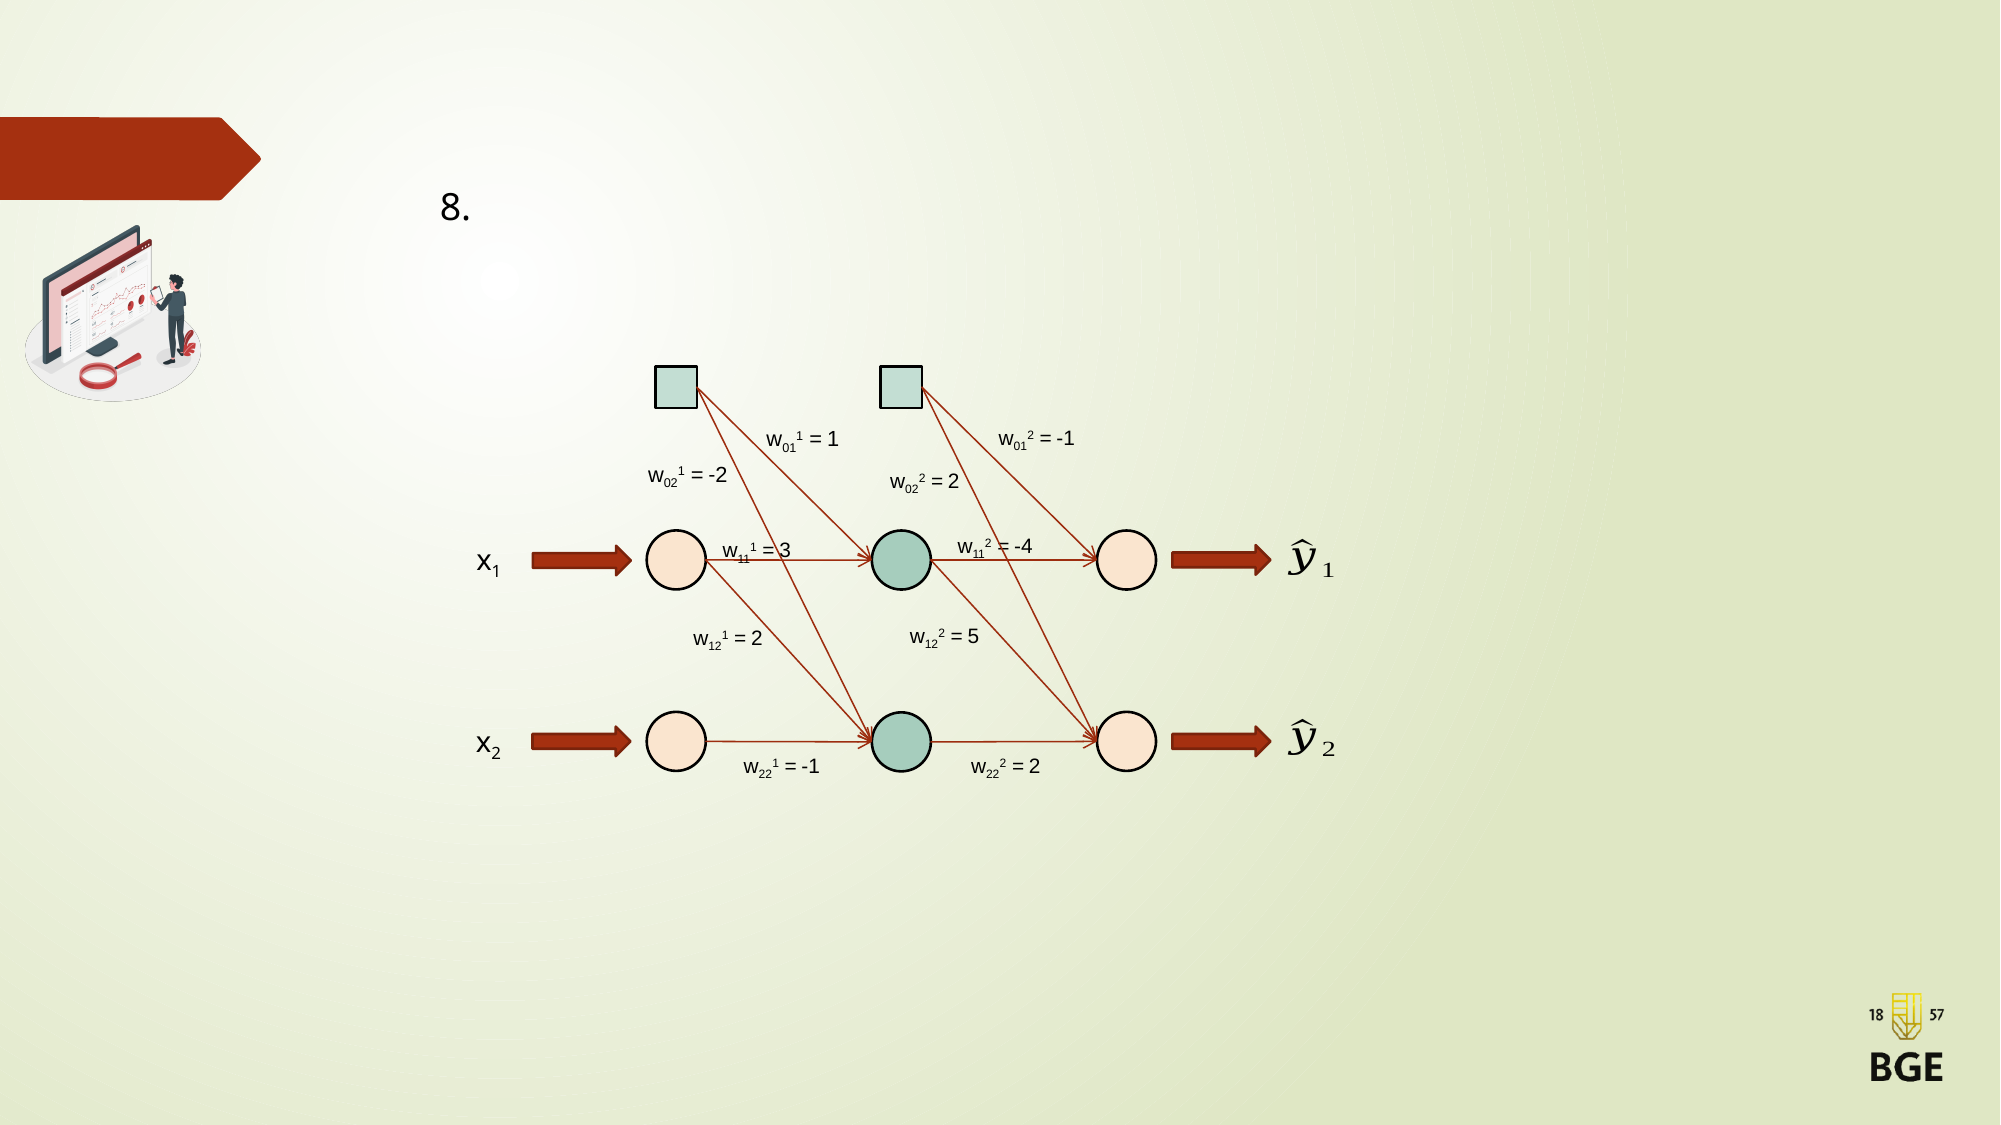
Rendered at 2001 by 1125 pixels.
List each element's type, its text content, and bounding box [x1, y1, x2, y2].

text_box 8. [425, 175, 487, 236]
picture [1853, 984, 1958, 1090]
picture [17, 217, 208, 408]
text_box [460, 366, 1336, 786]
